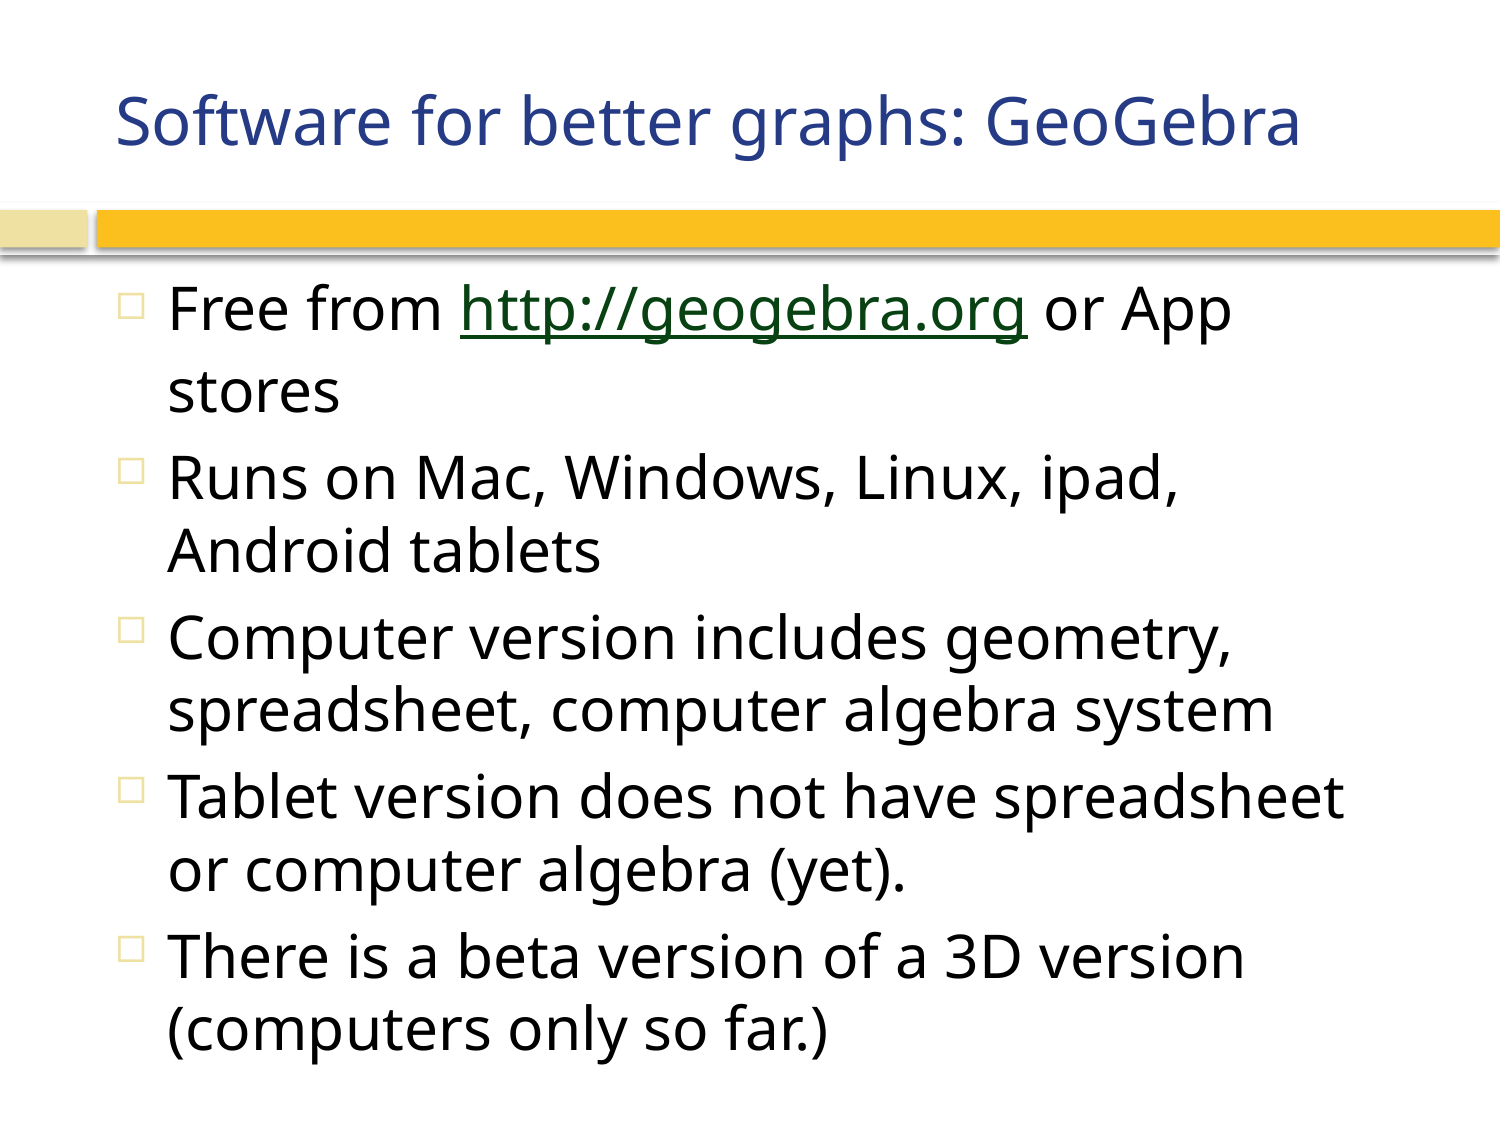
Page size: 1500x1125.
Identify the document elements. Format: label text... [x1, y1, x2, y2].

title Software for better graphs: GeoGebra [100, 37, 1438, 200]
list Free from http://geogebra.org or App stores Runs on Mac, Windows, Linux, ipad, Android tablets Computer version includes geometry, spreadsheet, computer algebra system Tablet version does not have spreadsheet or computer algebra (yet). There is a beta version of a 3D version (computers only so far.) [100, 262, 1438, 1000]
